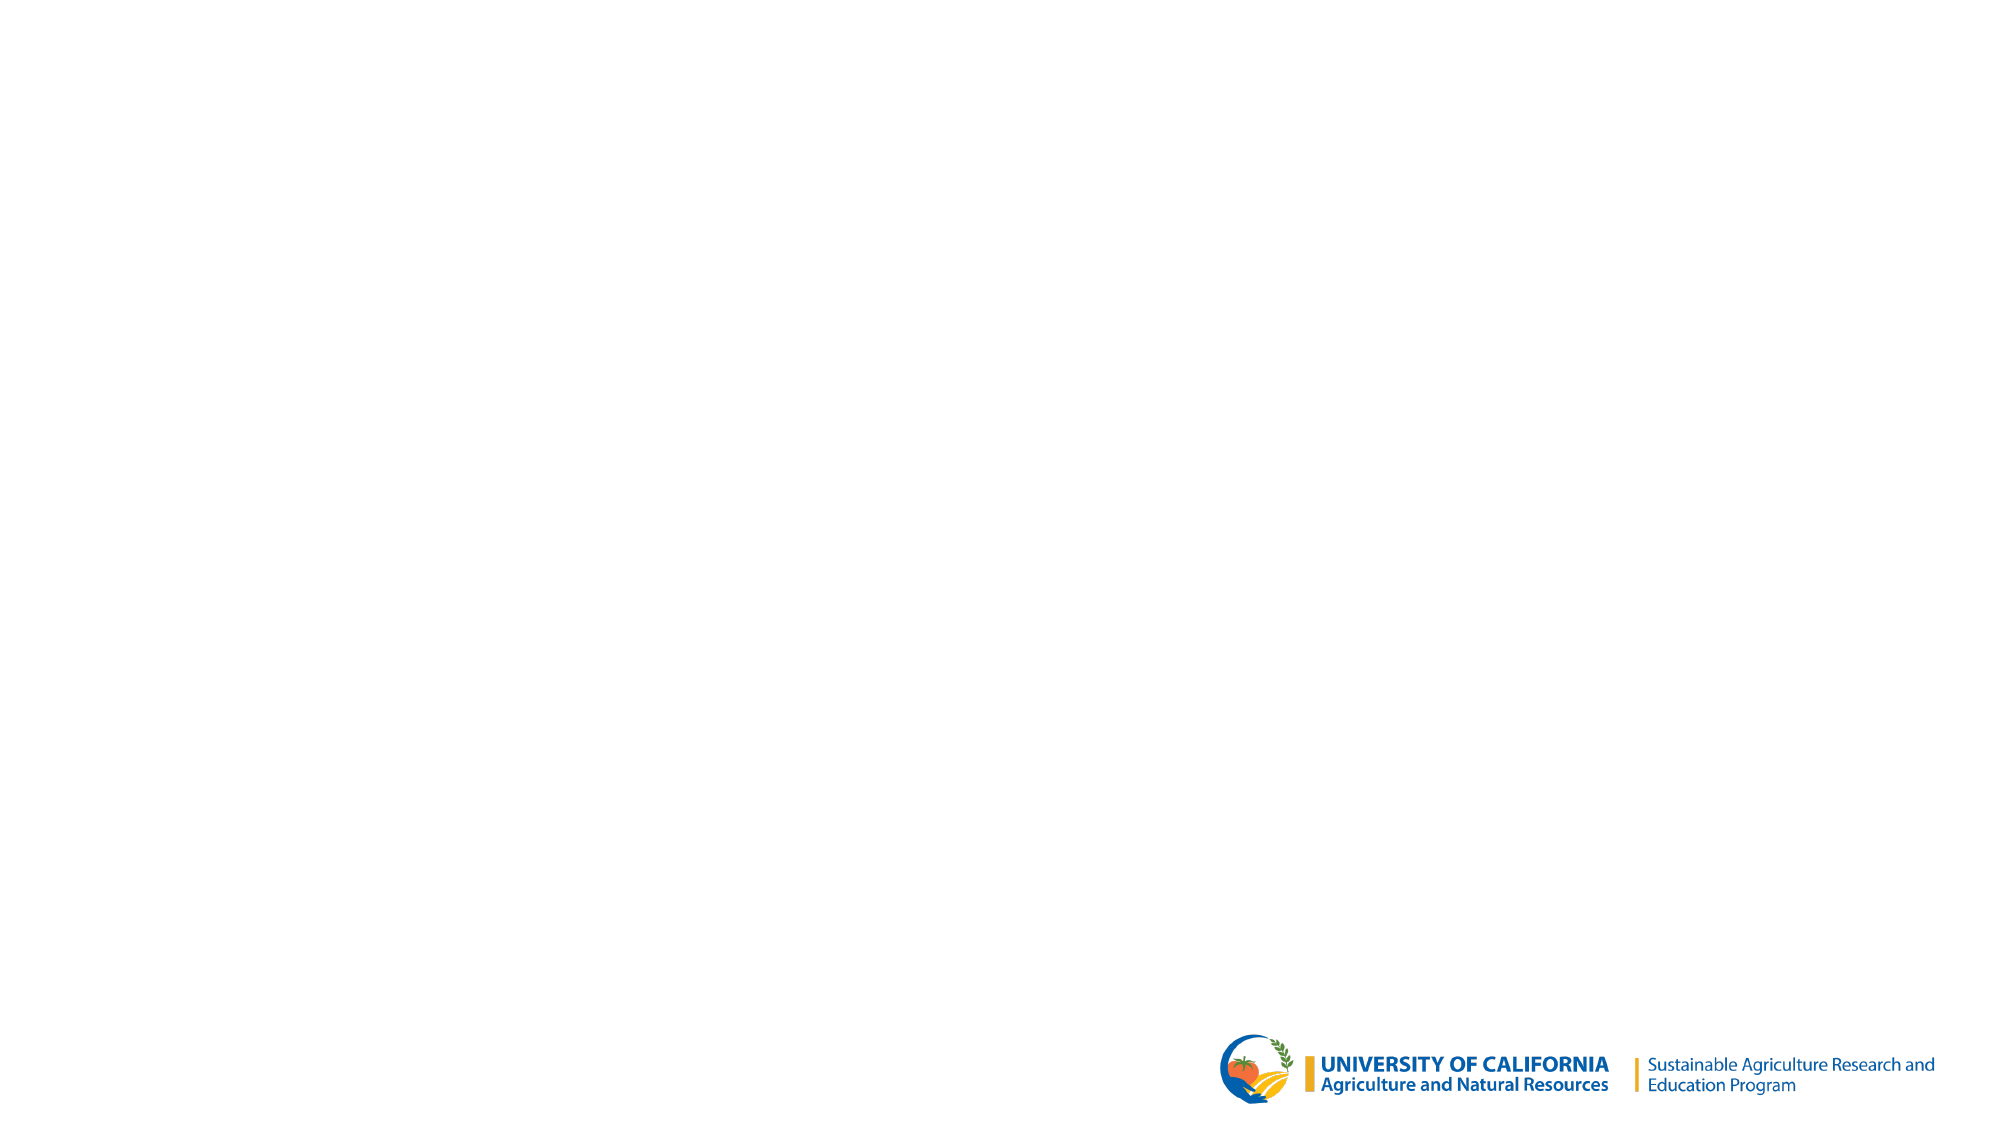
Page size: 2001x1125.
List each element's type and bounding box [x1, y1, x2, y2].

picture [1193, 1008, 1964, 1125]
